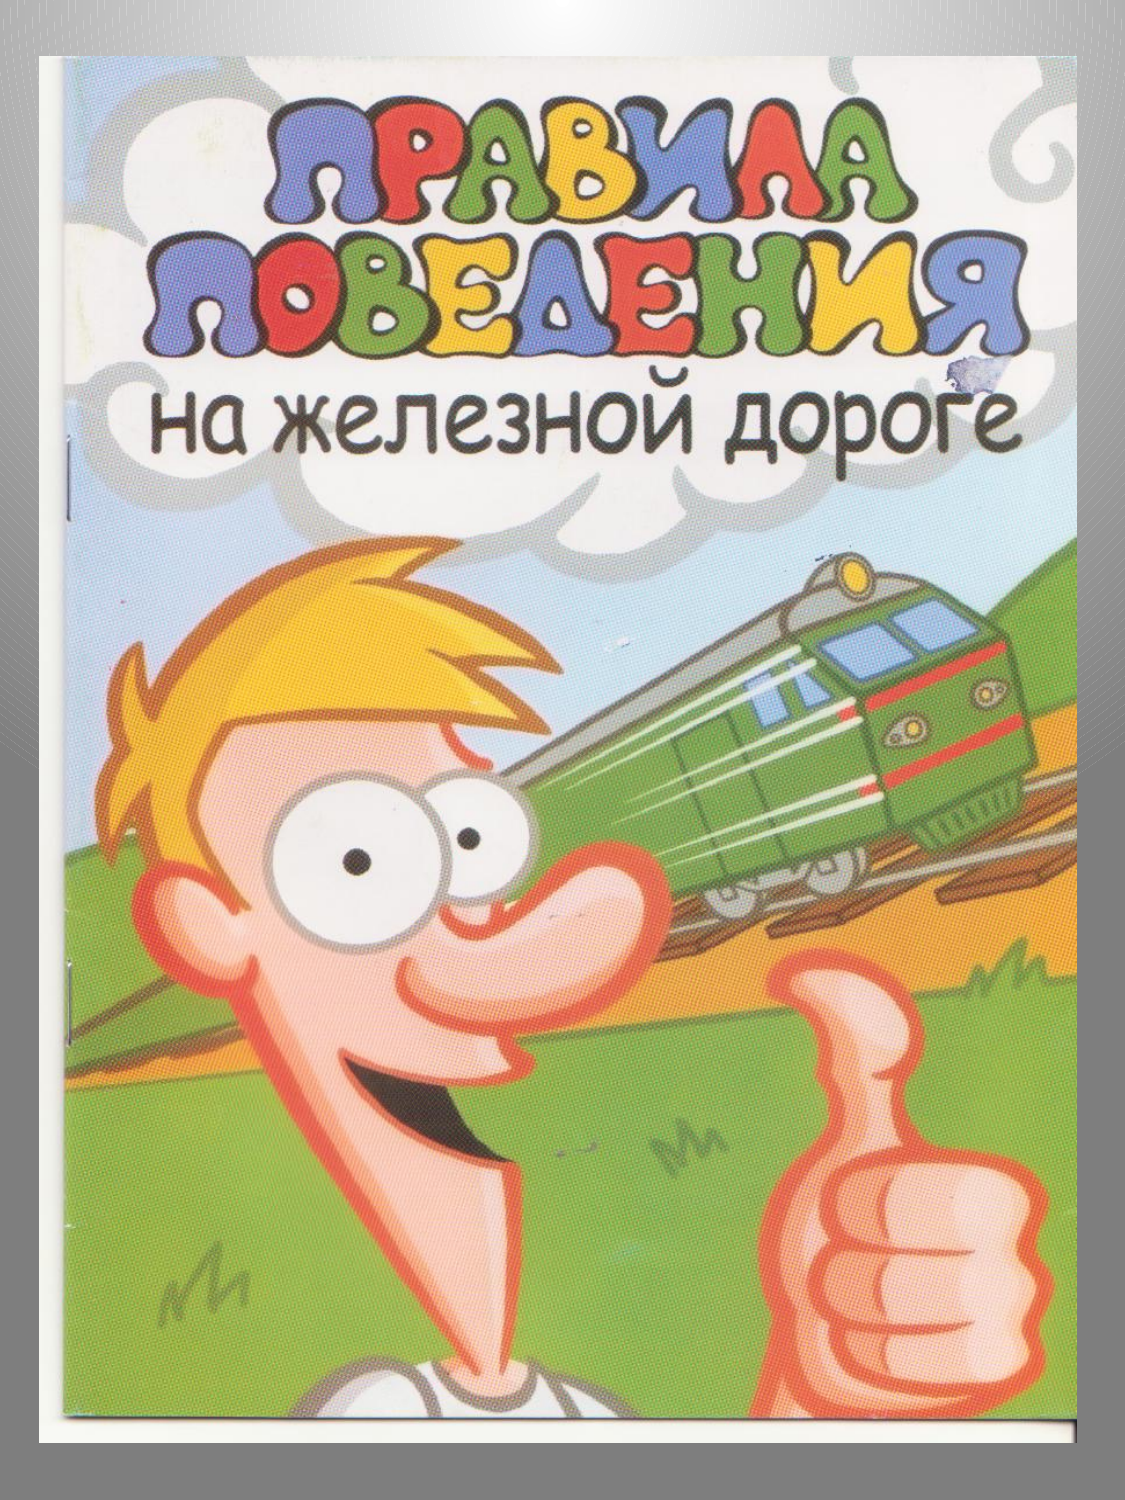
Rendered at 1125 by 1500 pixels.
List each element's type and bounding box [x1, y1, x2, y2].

picture [39, 56, 1077, 1444]
